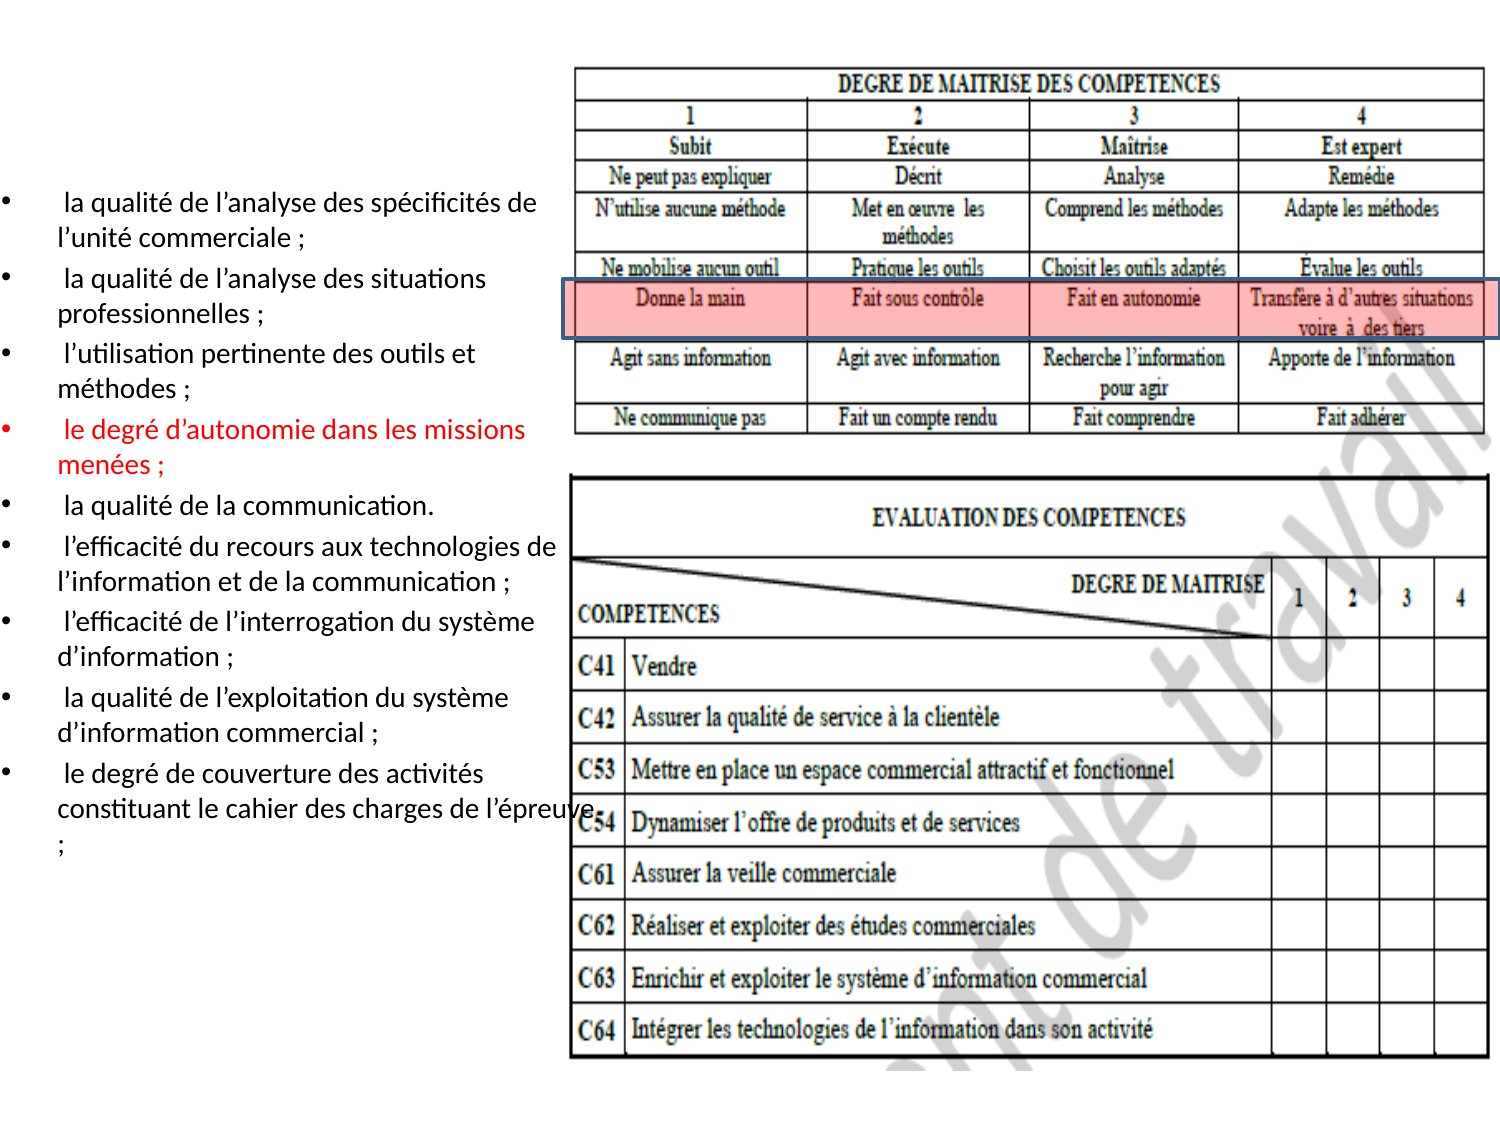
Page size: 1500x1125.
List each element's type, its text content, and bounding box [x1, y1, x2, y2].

picture [562, 54, 1500, 1071]
text_box la qualité de l’analyse des spécificités de l’unité commerciale ; la qualité de l’analyse des situations professionnelles ; l’utilisation pertinente des outils et méthodes ; le degré d’autonomie dans les missions menées ; la qualité de la communication. l’efficacité du recours aux technologies de l’information et de la communication ; l’efficacité de l’interrogation du système d’information ; la qualité de l’exploitation du système d’information commercial ; le degré de couverture des activités constituant le cahier des charges de l’épreuve ; [0, 175, 557, 867]
